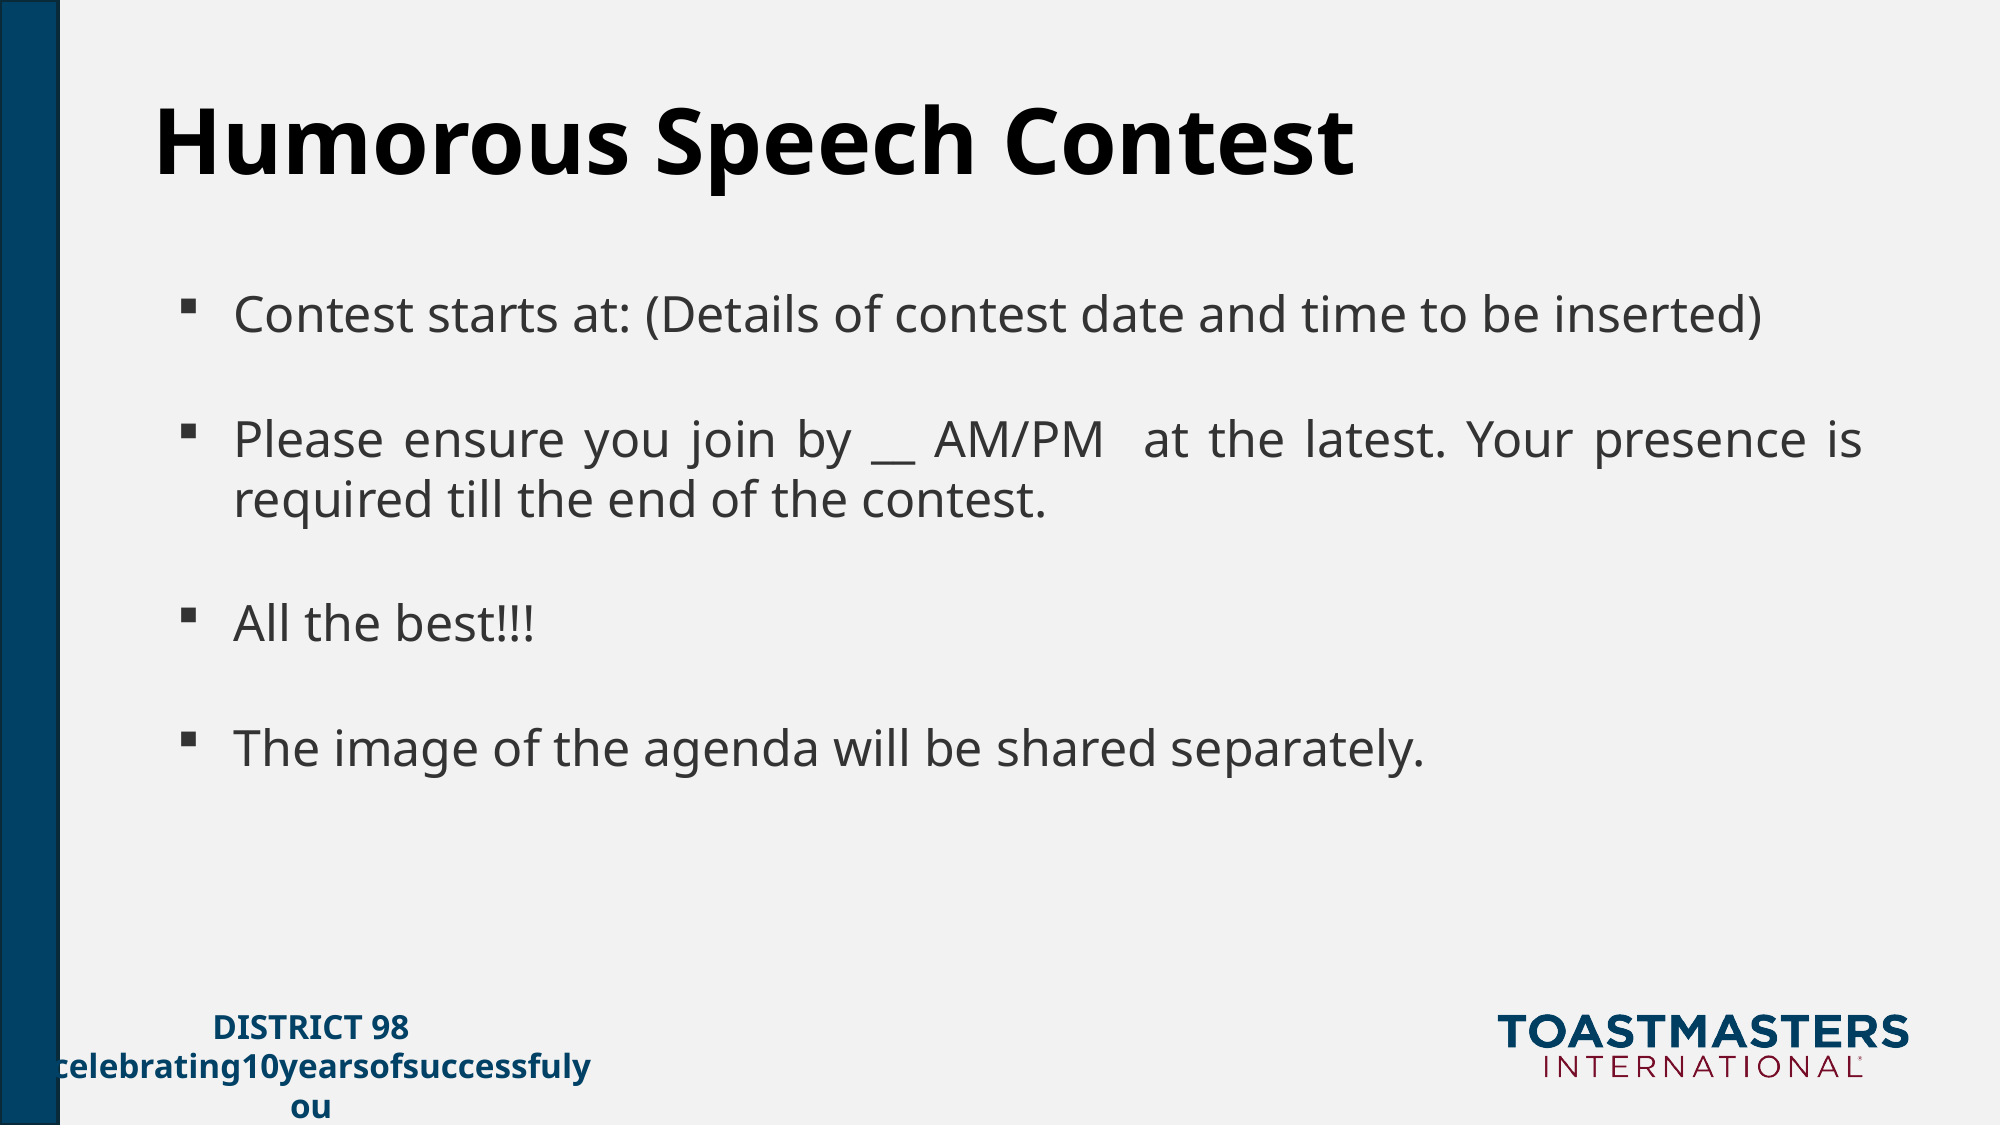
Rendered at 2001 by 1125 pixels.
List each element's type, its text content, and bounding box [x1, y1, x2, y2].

picture [1383, 631, 2000, 1125]
text_box Contest starts at: (Details of contest date and time to be inserted) Please ensure you join by __ AM/PM at the latest. Your presence is required till the end of the contest. All the best!!! The image of the agenda will be shared separately. [175, 268, 1865, 777]
text_box DISTRICT 98 #celebrating10yearsofsuccessfulyou [6, 998, 616, 1125]
text_box [0, 0, 60, 1125]
title Humorous Speech Contest [137, 59, 1944, 229]
